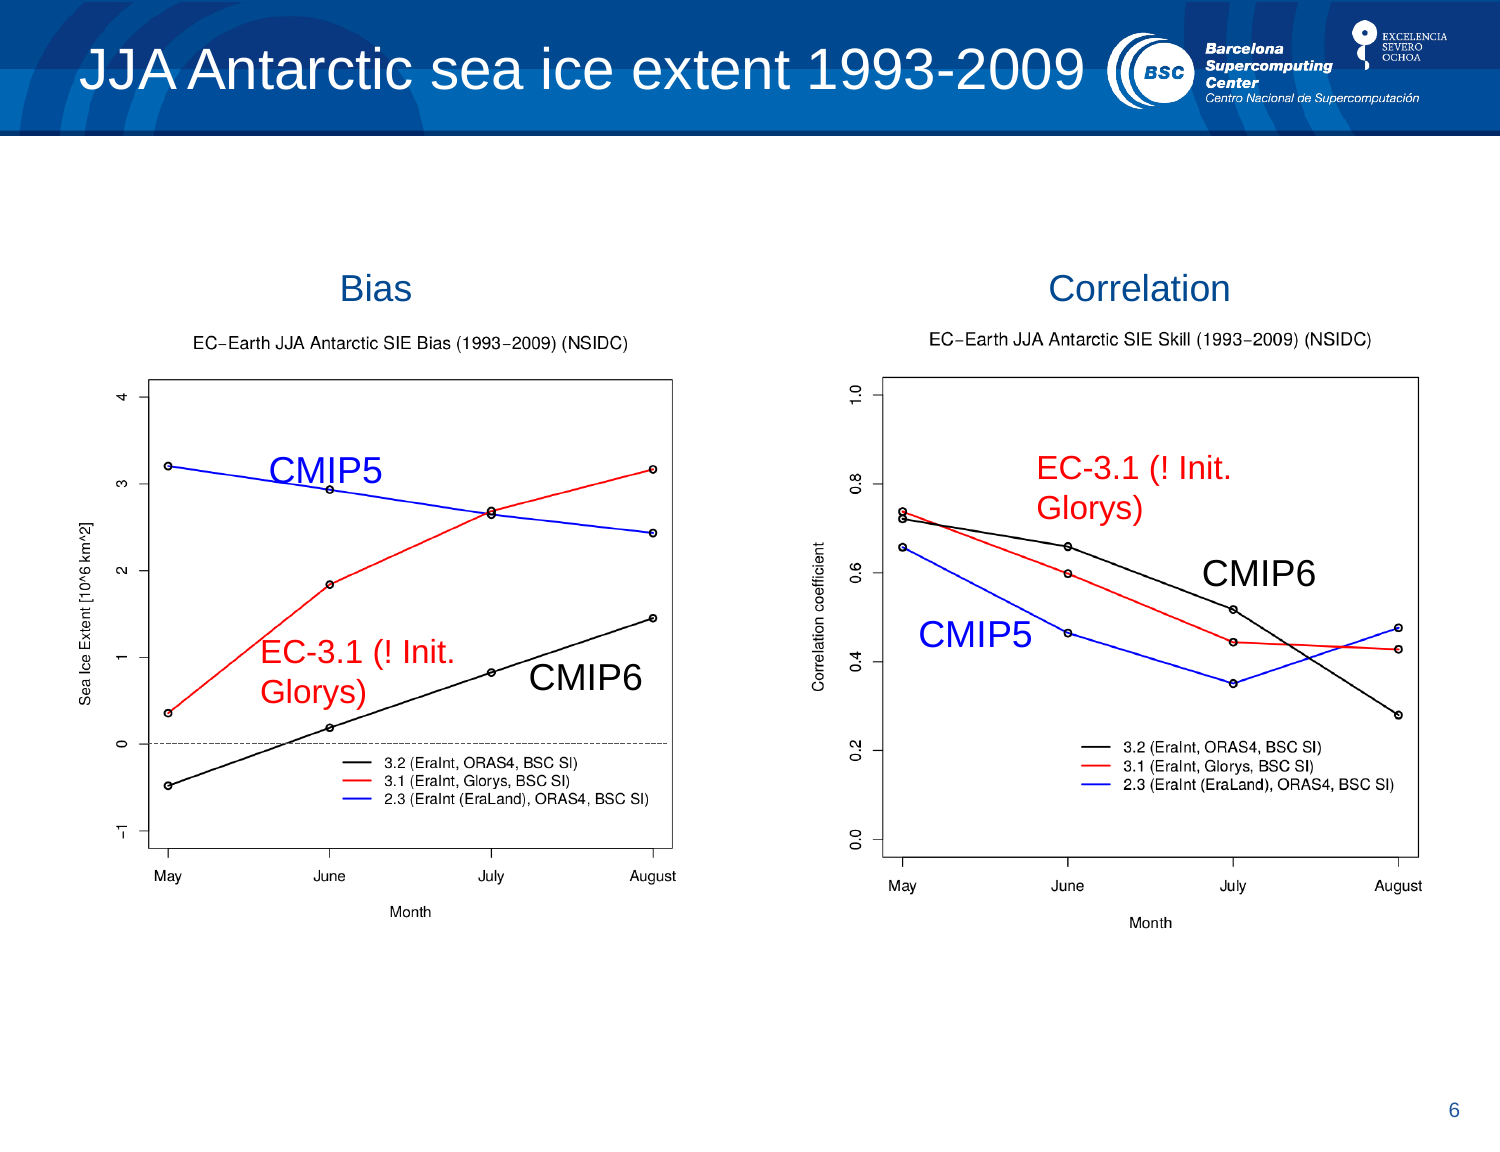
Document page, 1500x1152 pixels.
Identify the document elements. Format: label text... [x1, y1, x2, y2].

picture [808, 311, 1436, 937]
picture [79, 316, 691, 921]
picture [0, 0, 1500, 136]
title JJA Antarctic sea ice extent 1993-2009 [65, 23, 1173, 138]
text_box Bias [324, 256, 845, 317]
text_box Correlation [1033, 256, 1500, 317]
